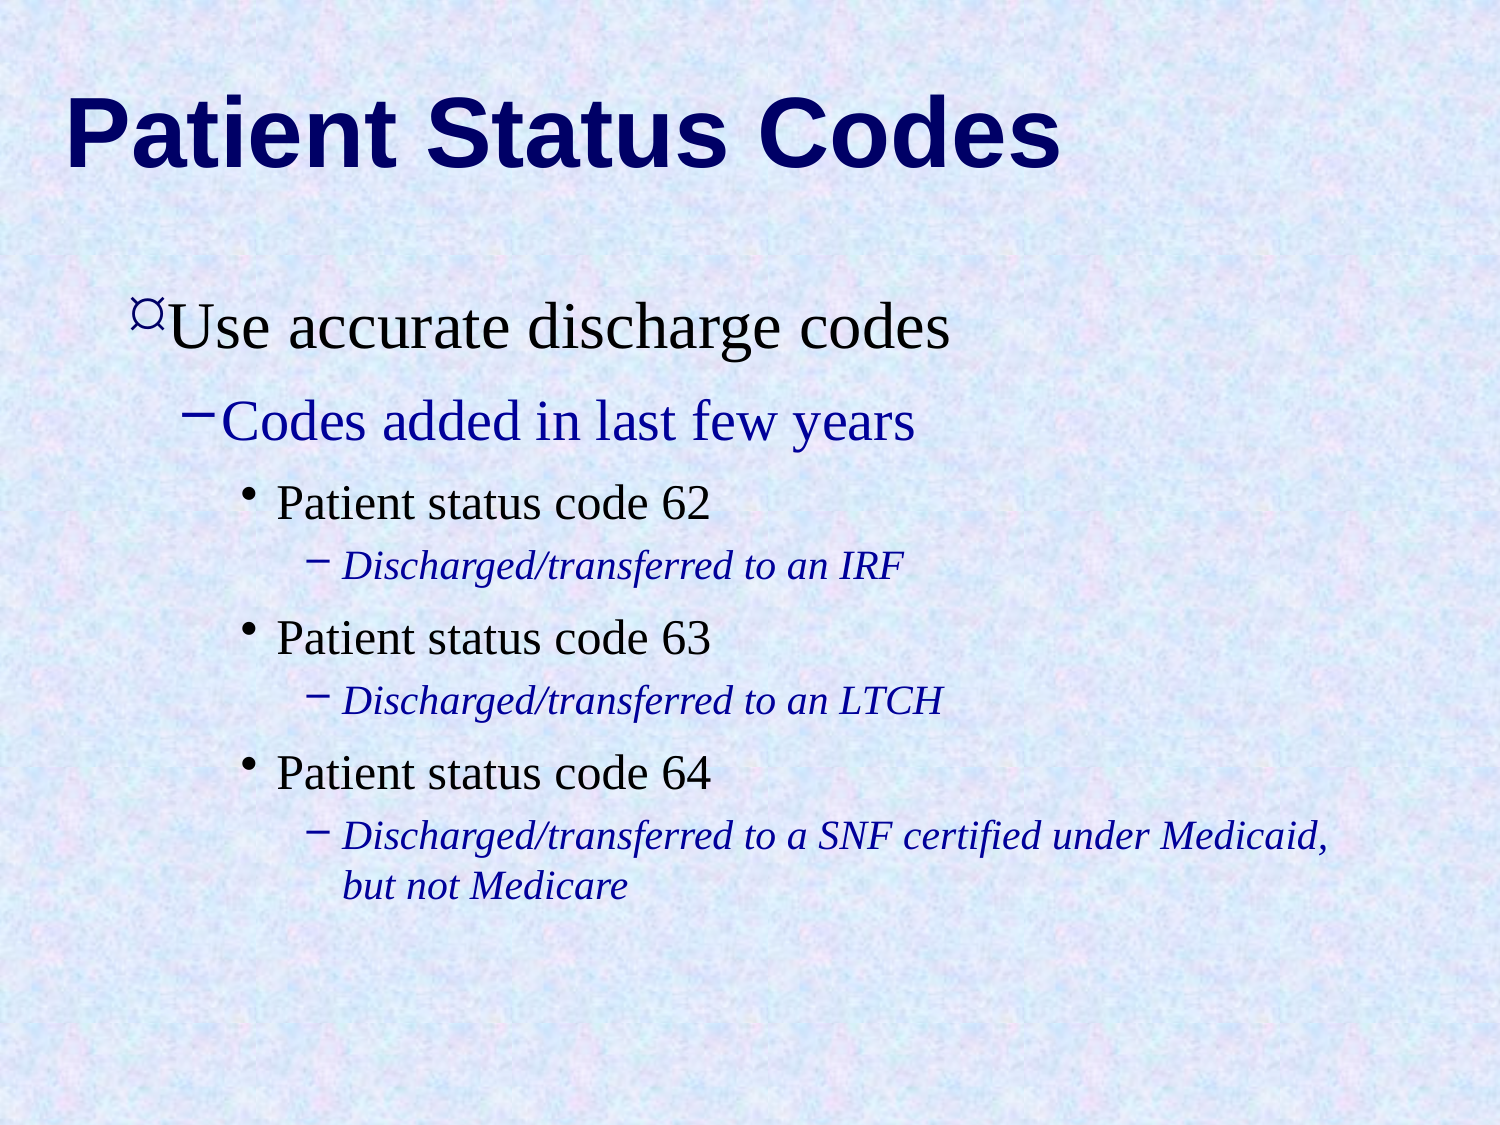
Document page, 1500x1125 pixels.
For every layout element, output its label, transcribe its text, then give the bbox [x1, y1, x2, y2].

title Patient Status Codes [50, 37, 1450, 238]
list Use accurate discharge codes Codes added in last few years Patient status code 62 Discharged/transferred to an IRF Patient status code 63 Discharged/transferred to an LTCH Patient status code 64 Discharged/transferred to a SNF certified under Medicaid, but not Medicare [112, 275, 1375, 1050]
